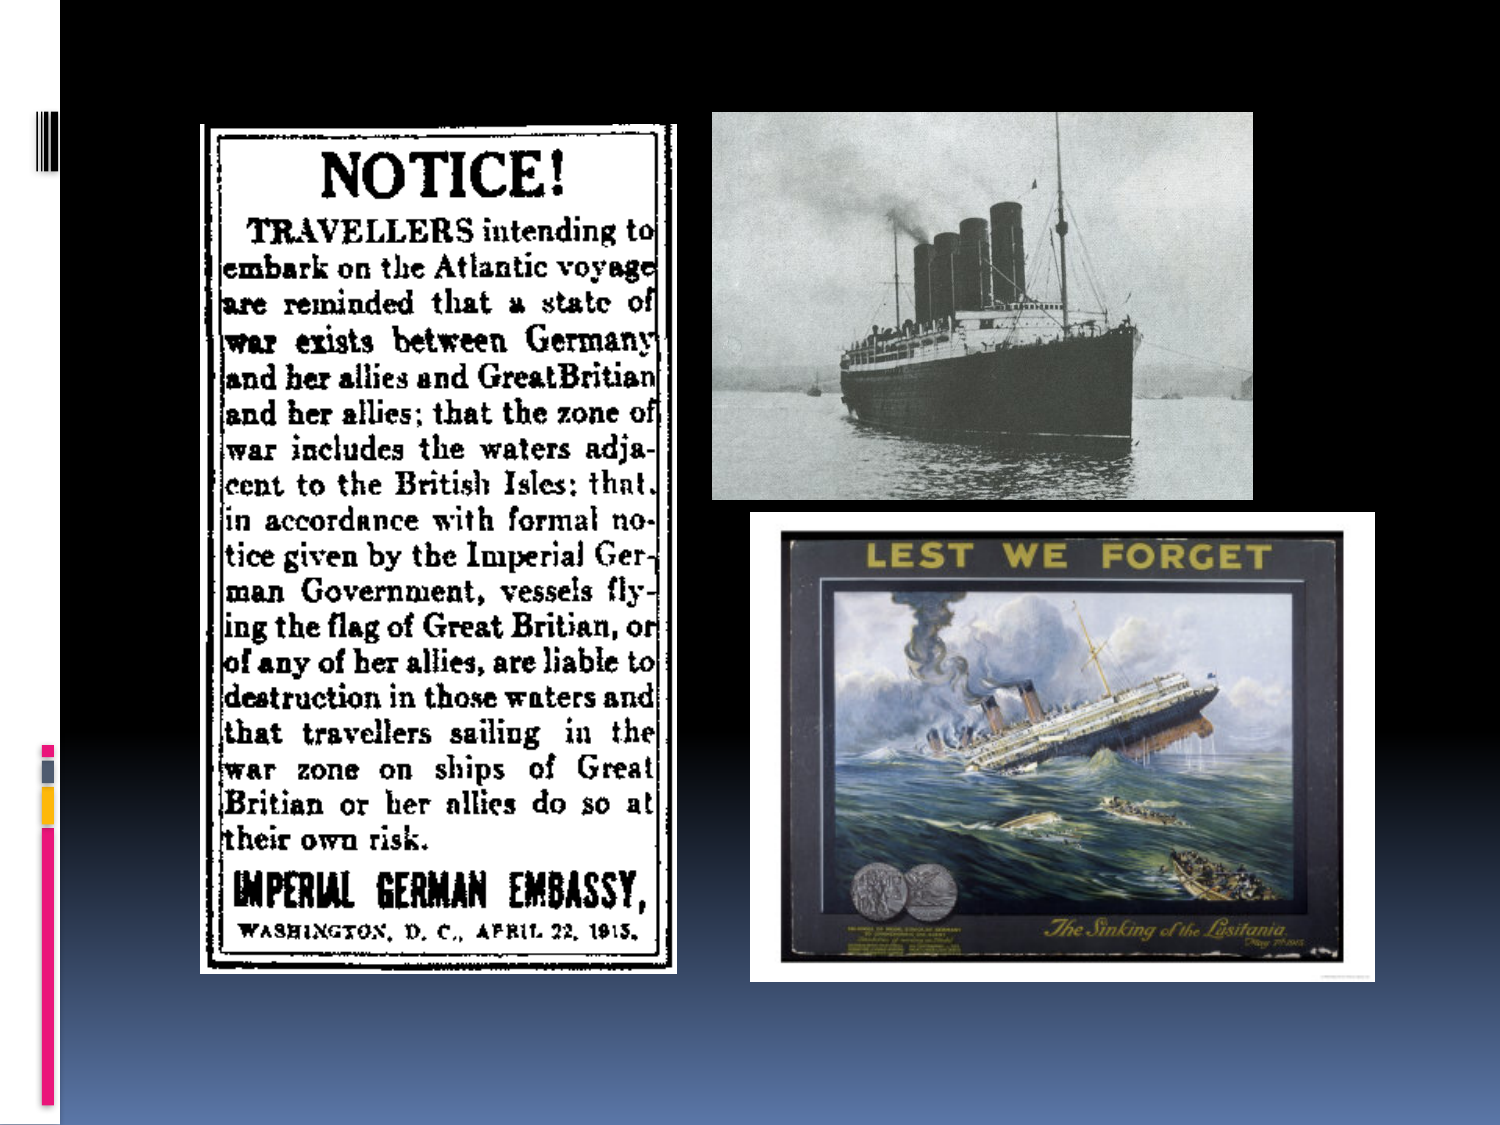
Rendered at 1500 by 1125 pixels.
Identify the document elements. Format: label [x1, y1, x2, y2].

picture [199, 124, 677, 974]
picture [749, 512, 1376, 982]
list [712, 112, 1253, 501]
